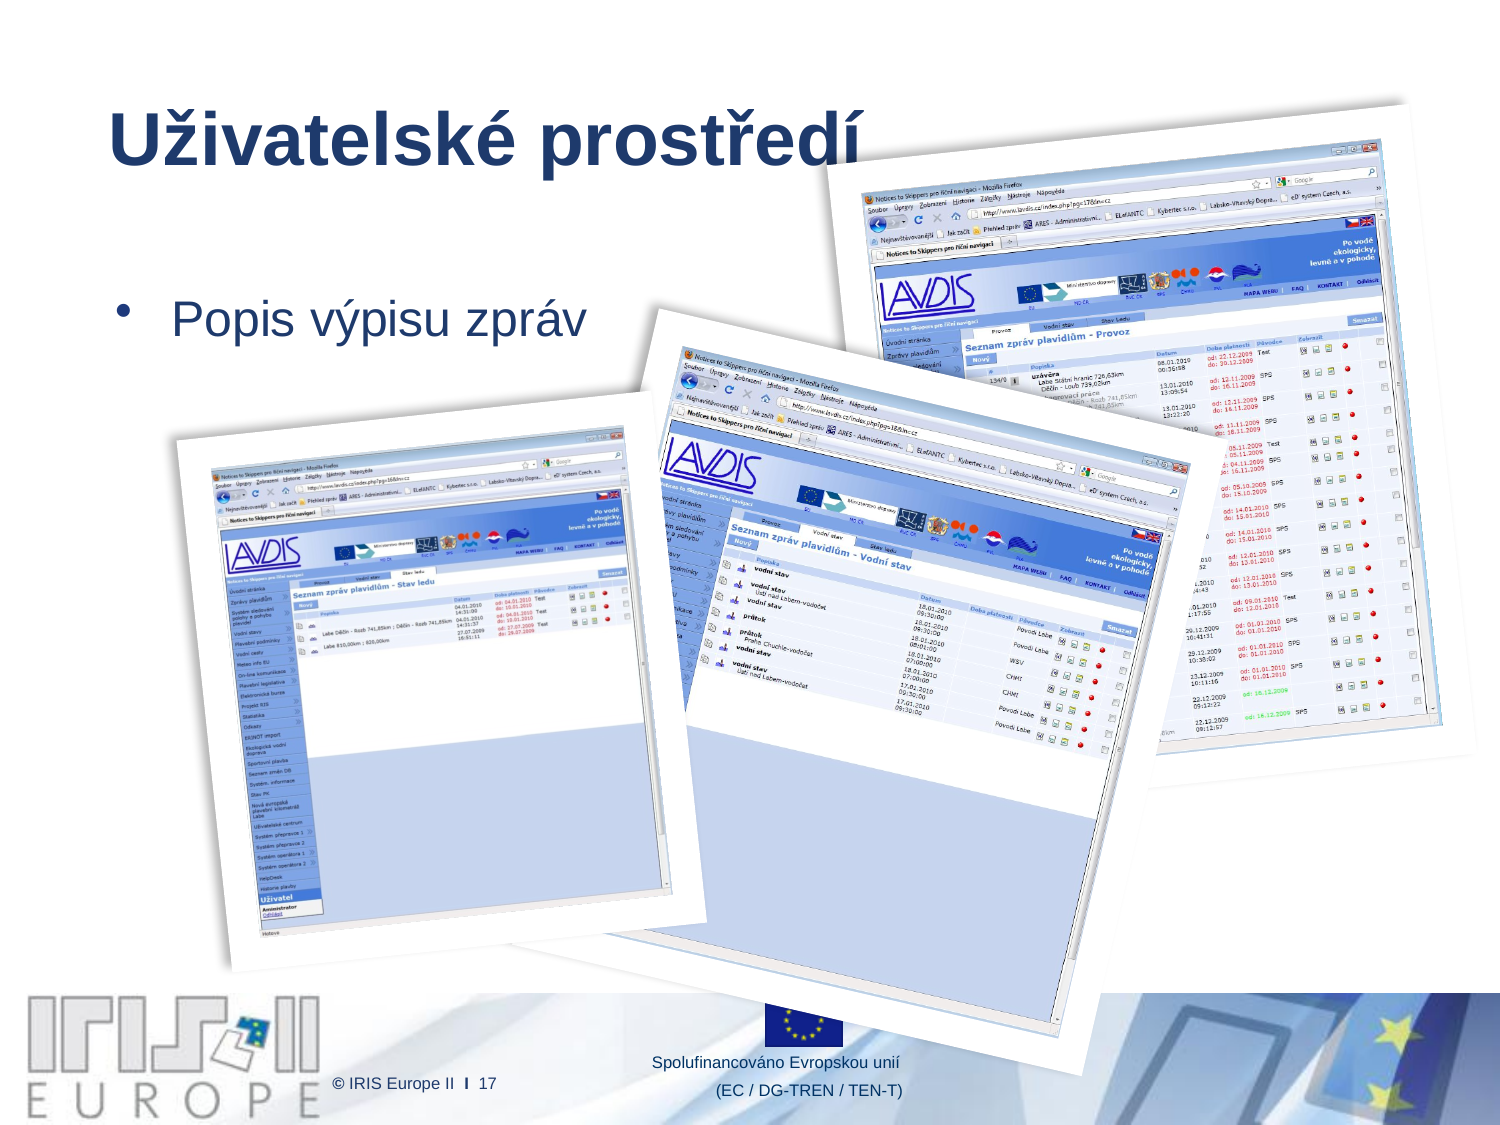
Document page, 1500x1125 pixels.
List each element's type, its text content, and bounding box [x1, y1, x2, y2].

picture [0, 993, 1500, 1125]
picture [211, 139, 1442, 1038]
list Popis výpisu zpráv [100, 278, 669, 375]
title Uživatelské prostředí [93, 81, 1393, 189]
